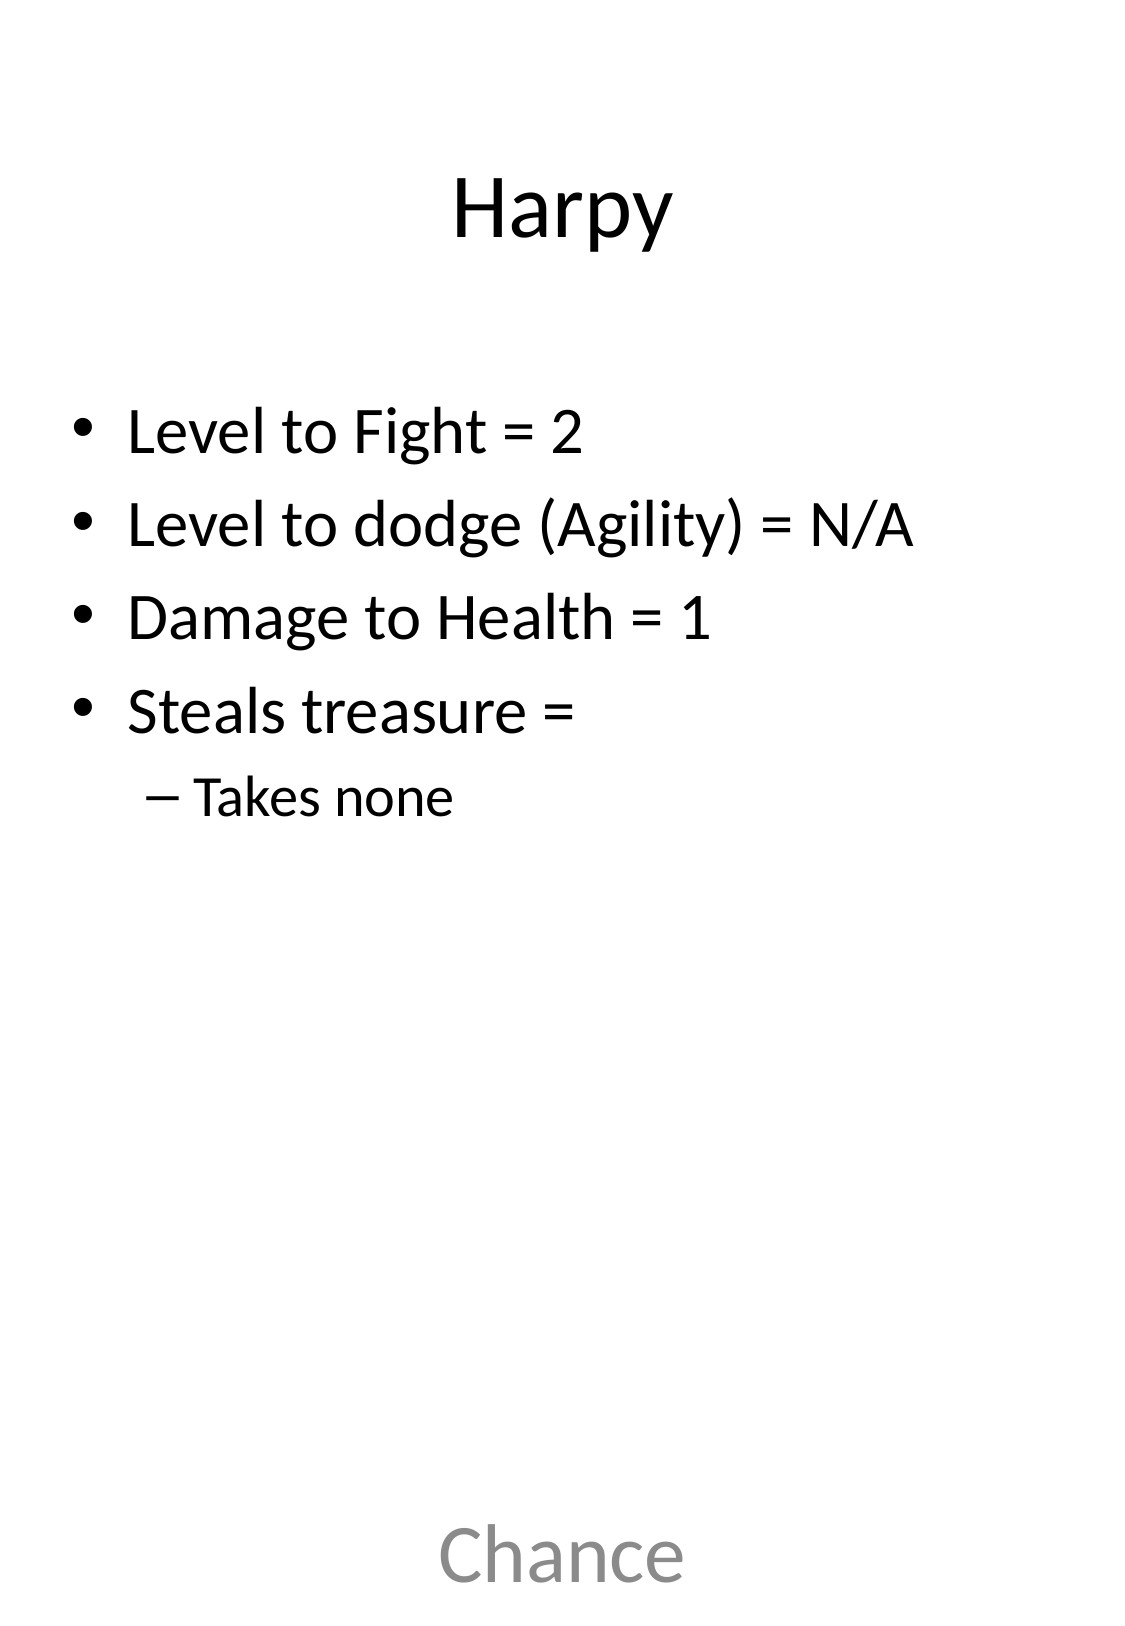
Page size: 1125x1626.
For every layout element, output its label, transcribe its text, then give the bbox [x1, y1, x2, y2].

footer Chance [384, 1506, 741, 1593]
list Level to Fight = 2 Level to dodge (Agility) = N/A Damage to Health = 1 Steals treasure = Takes none [56, 379, 1069, 1452]
title Harpy [56, 65, 1069, 336]
